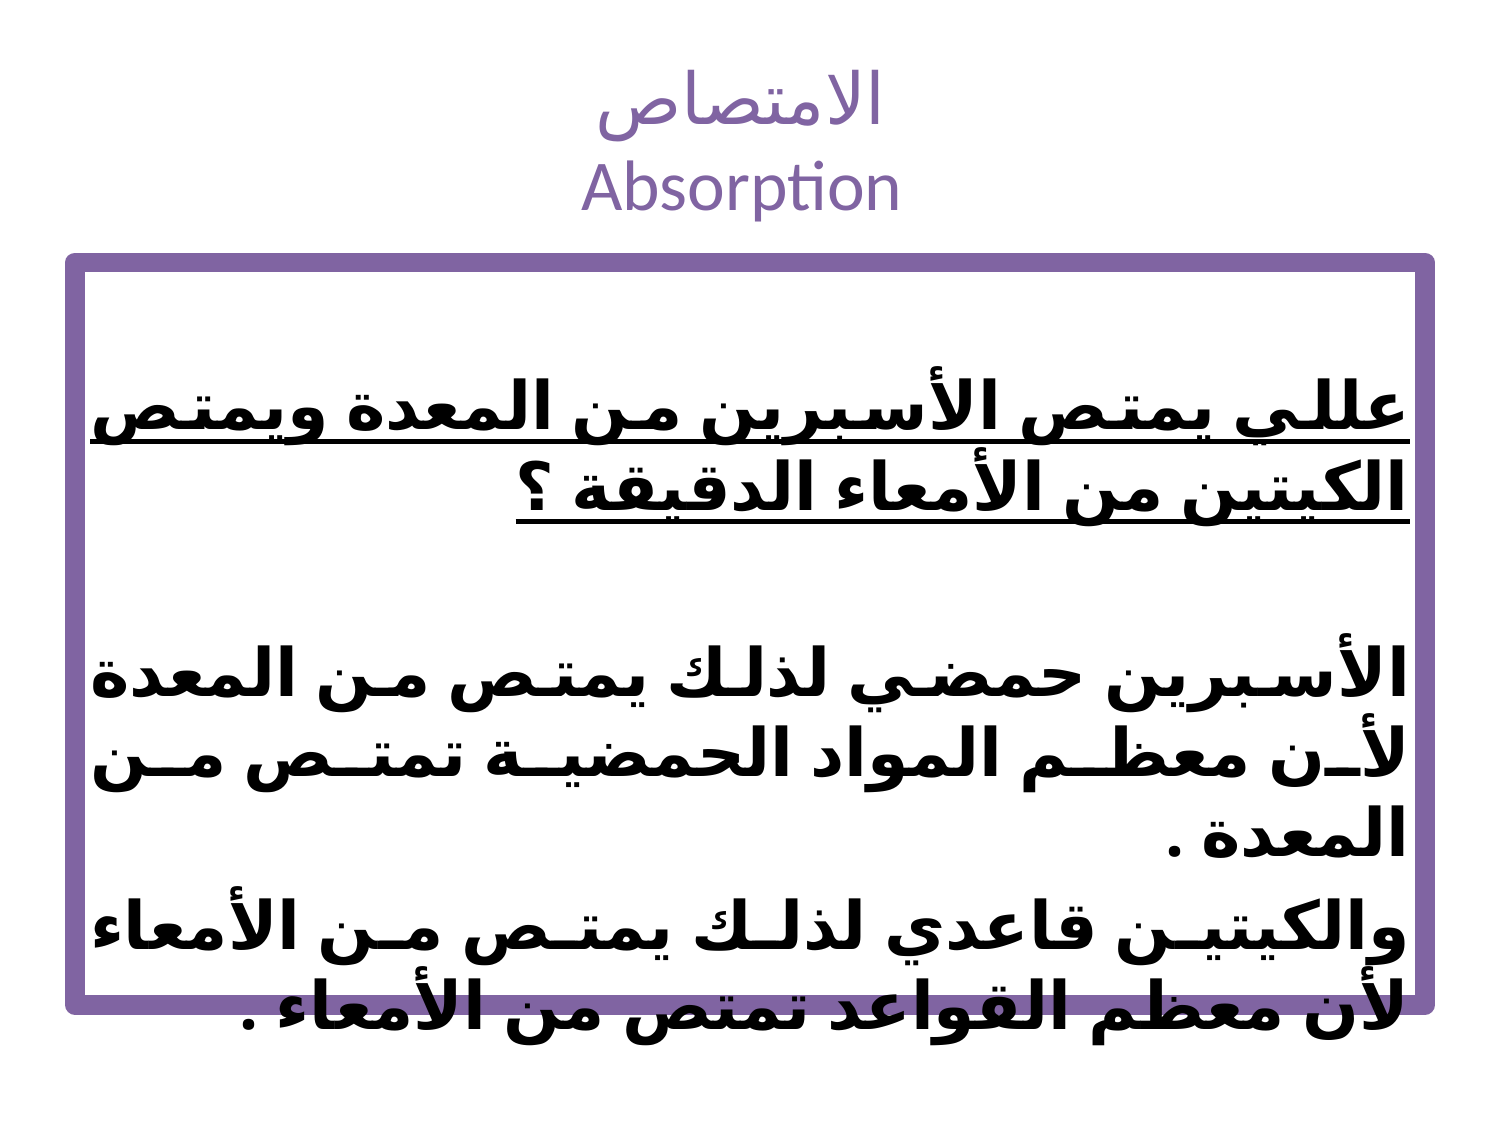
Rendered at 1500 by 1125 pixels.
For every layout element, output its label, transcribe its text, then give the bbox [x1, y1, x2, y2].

list عللي يمتص الأسبرين من المعدة ويمتص الكيتين من الأمعاء الدقيقة ؟ الأسبرين حمضي لذلك يمتص من المعدة لأن معظم المواد الحمضية تمتص من المعدة . والكيتين قاعدي لذلك يمتص من الأمعاء لأن معظم القواعد تمتص من الأمعاء . [75, 262, 1425, 1005]
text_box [249, 228, 1251, 897]
title الامتصاص Absorption [75, 45, 1425, 233]
